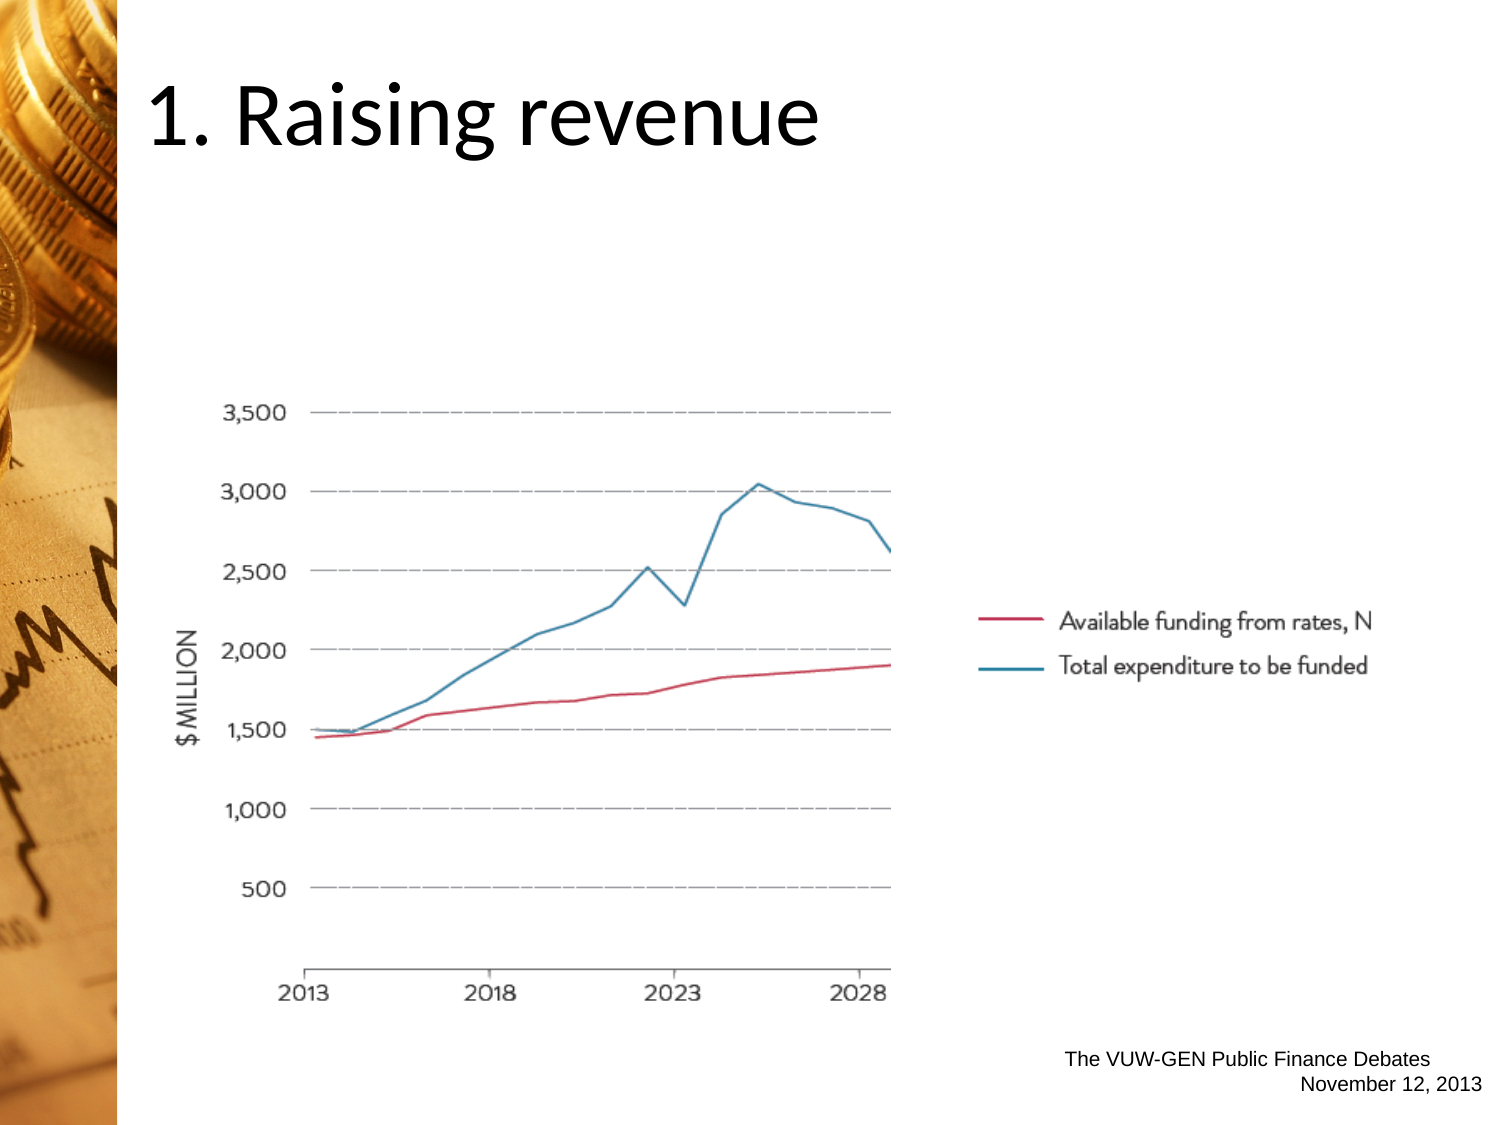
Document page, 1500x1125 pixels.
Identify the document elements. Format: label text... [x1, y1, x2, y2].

picture [0, 0, 118, 1125]
picture [140, 374, 891, 1017]
picture [948, 597, 1372, 698]
text_box 1. Raising revenue [128, 46, 844, 235]
text_box The VUW-GEN Public Finance Debates November 12, 2013 [667, 1034, 1498, 1106]
